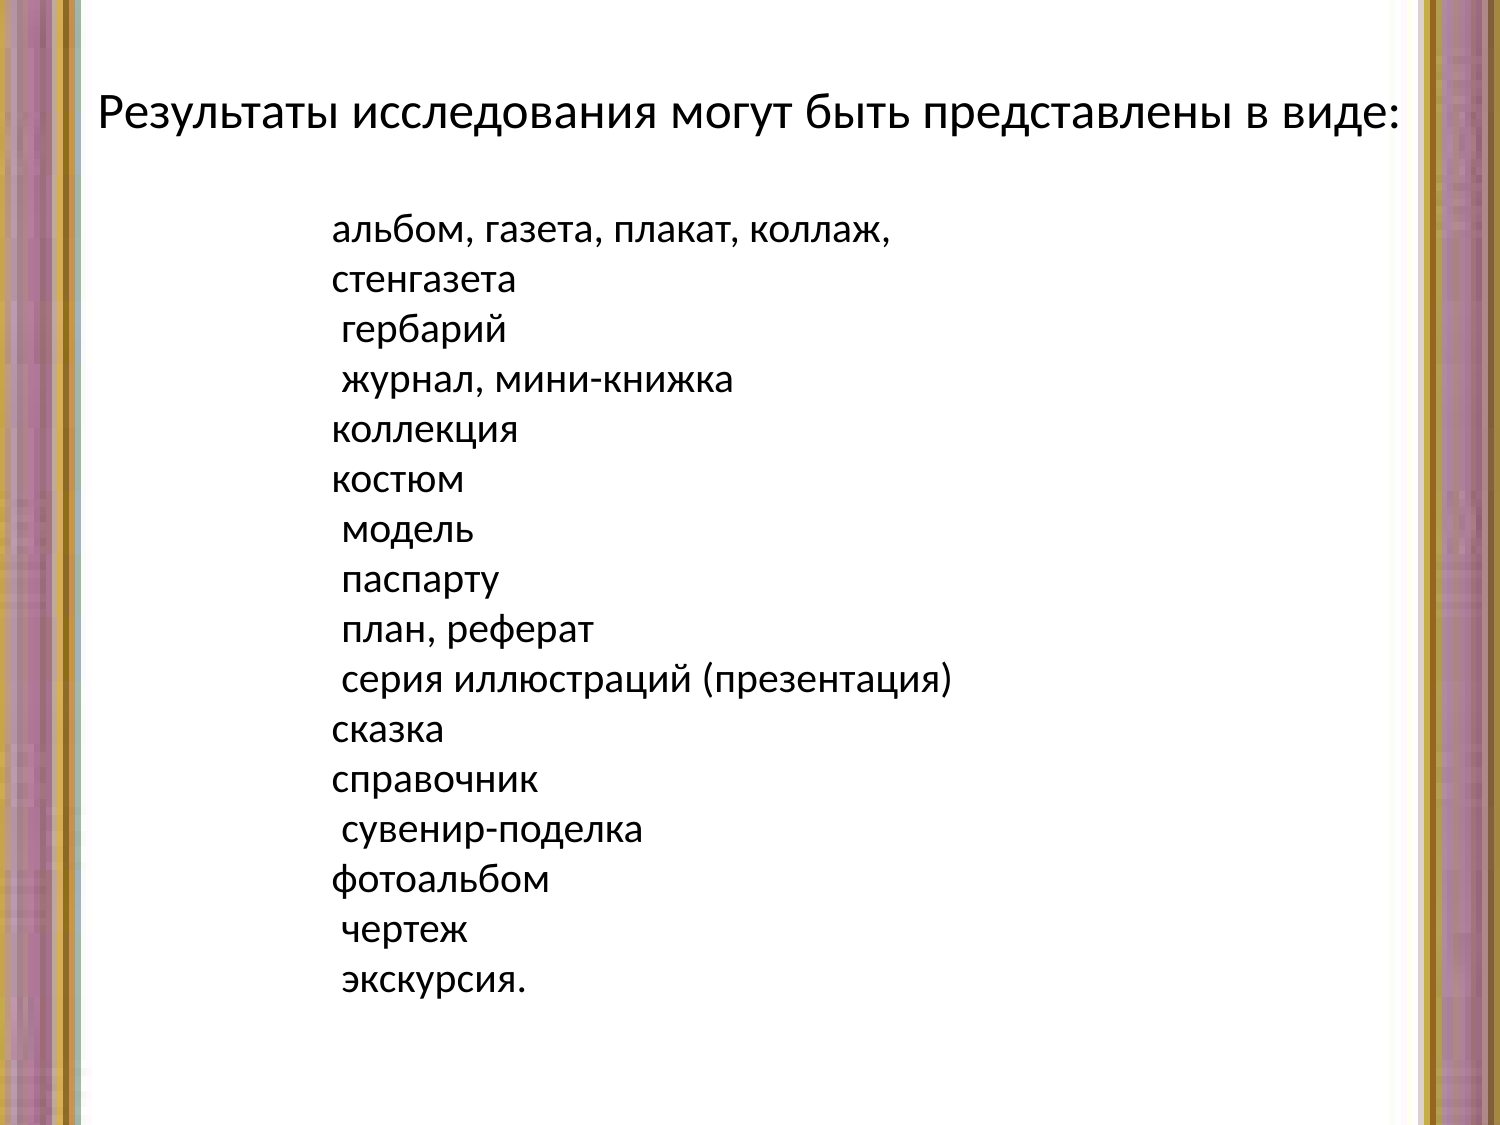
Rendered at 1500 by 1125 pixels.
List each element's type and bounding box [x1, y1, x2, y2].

list [0, 0, 1500, 1125]
